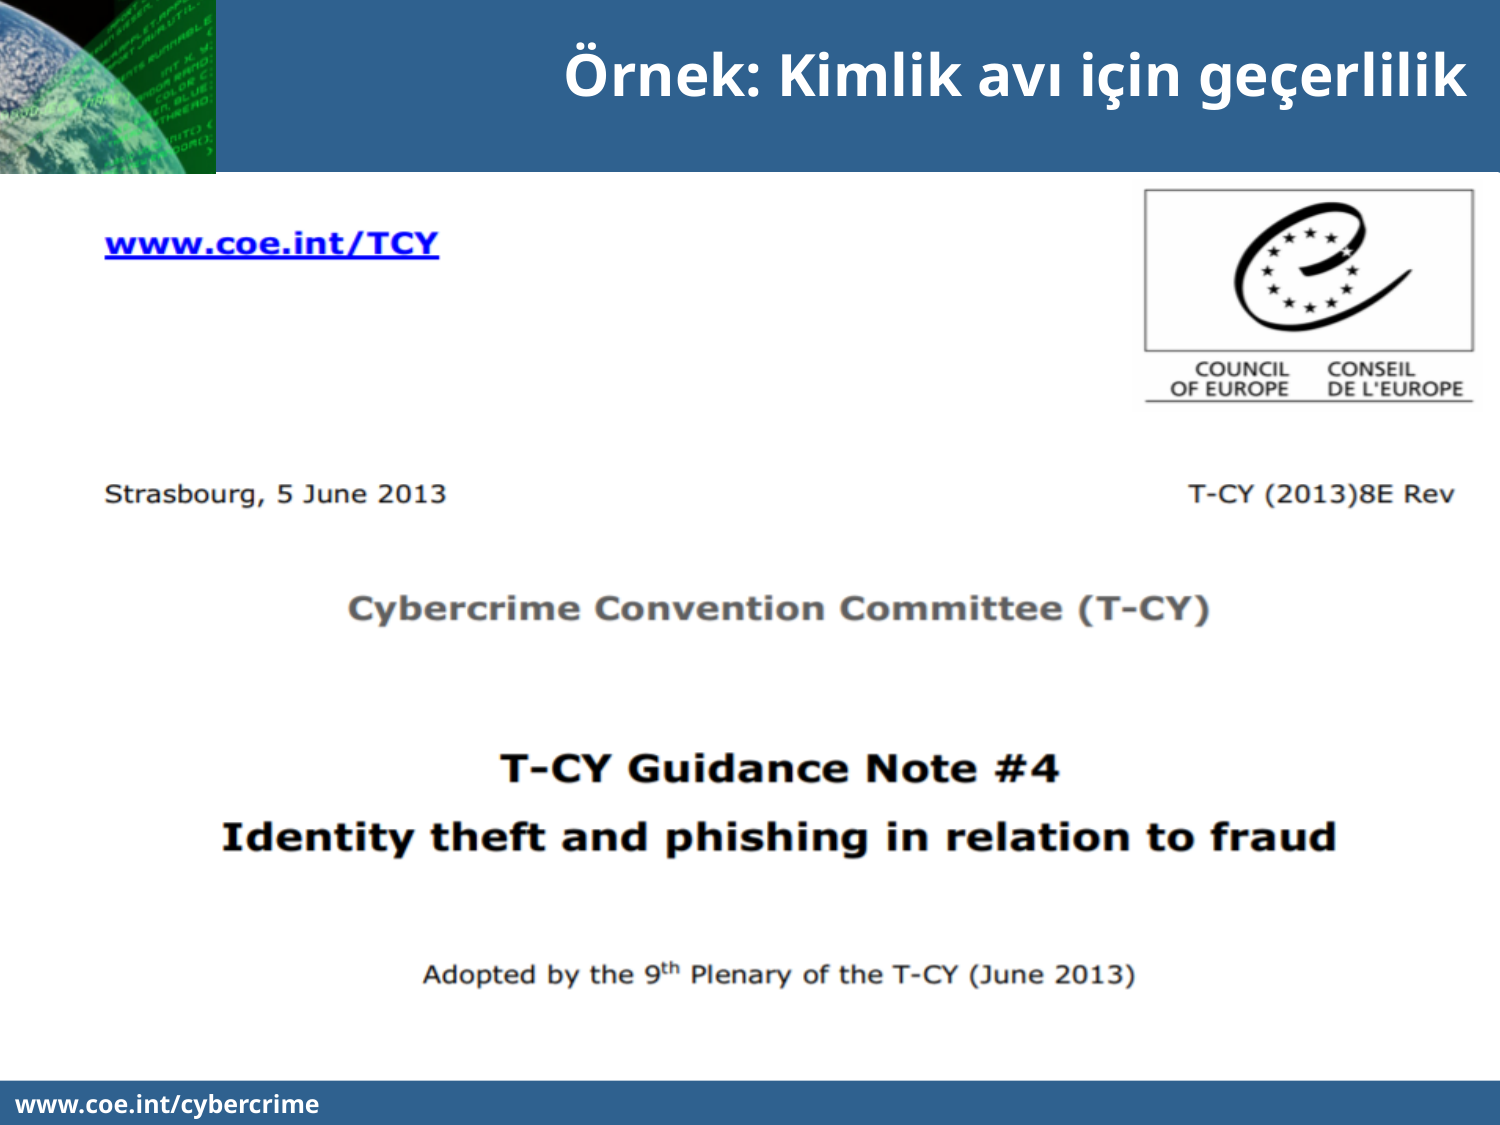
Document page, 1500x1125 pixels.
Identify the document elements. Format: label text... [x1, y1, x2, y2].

text_box [220, 0, 1500, 174]
picture [0, 0, 1499, 1081]
text_box Örnek: Kimlik avı için geçerlilik [230, 31, 1483, 116]
text_box www.coe.int/cybercrime [0, 1086, 1500, 1125]
